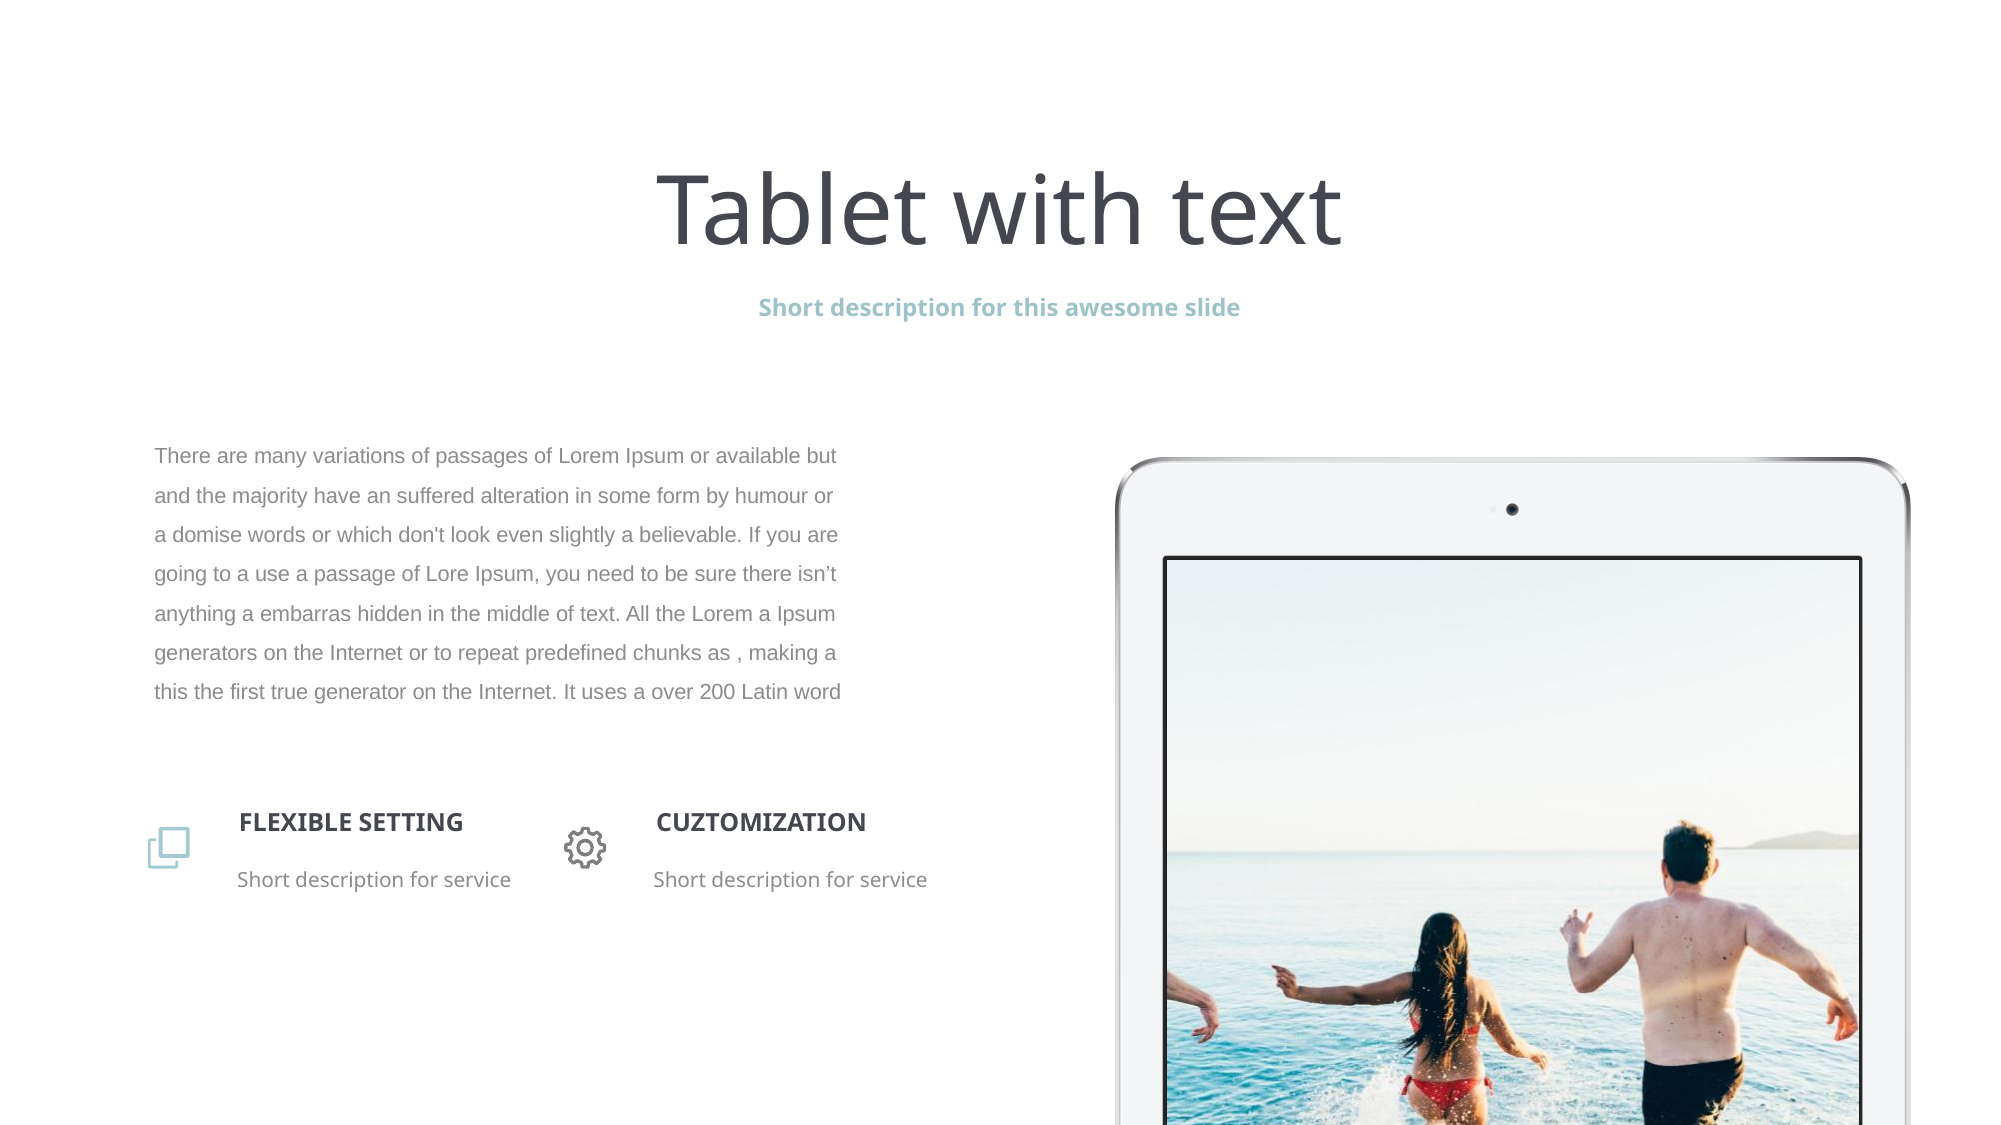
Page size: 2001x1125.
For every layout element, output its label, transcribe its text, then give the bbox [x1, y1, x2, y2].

text_box Short description for service [647, 848, 934, 898]
text_box CUZTOMIZATION [650, 806, 874, 843]
text_box [158, 826, 190, 858]
text_box [147, 838, 179, 869]
text_box Short description for service [231, 848, 518, 898]
text_box flexible setting [233, 806, 471, 843]
text_box Short description for this awesome slide [752, 272, 1247, 328]
text_box There are many variations of passages of Lorem Ipsum or available but and the majority have an suffered alteration in some form by humour or a domise words or which don't look even slightly a believable. If you are going to a use a passage of Lore Ipsum, you need to be sure there isn’t anything a embarras hidden in the middle of text. All the Lorem a Ipsum generators on the Internet or to repeat predefined chunks as , making a this the first true generator on the Internet. It uses a over 200 Latin word [148, 423, 849, 710]
text_box [564, 826, 607, 869]
title Tablet with text [418, 158, 1582, 276]
picture [1115, 457, 1911, 1125]
